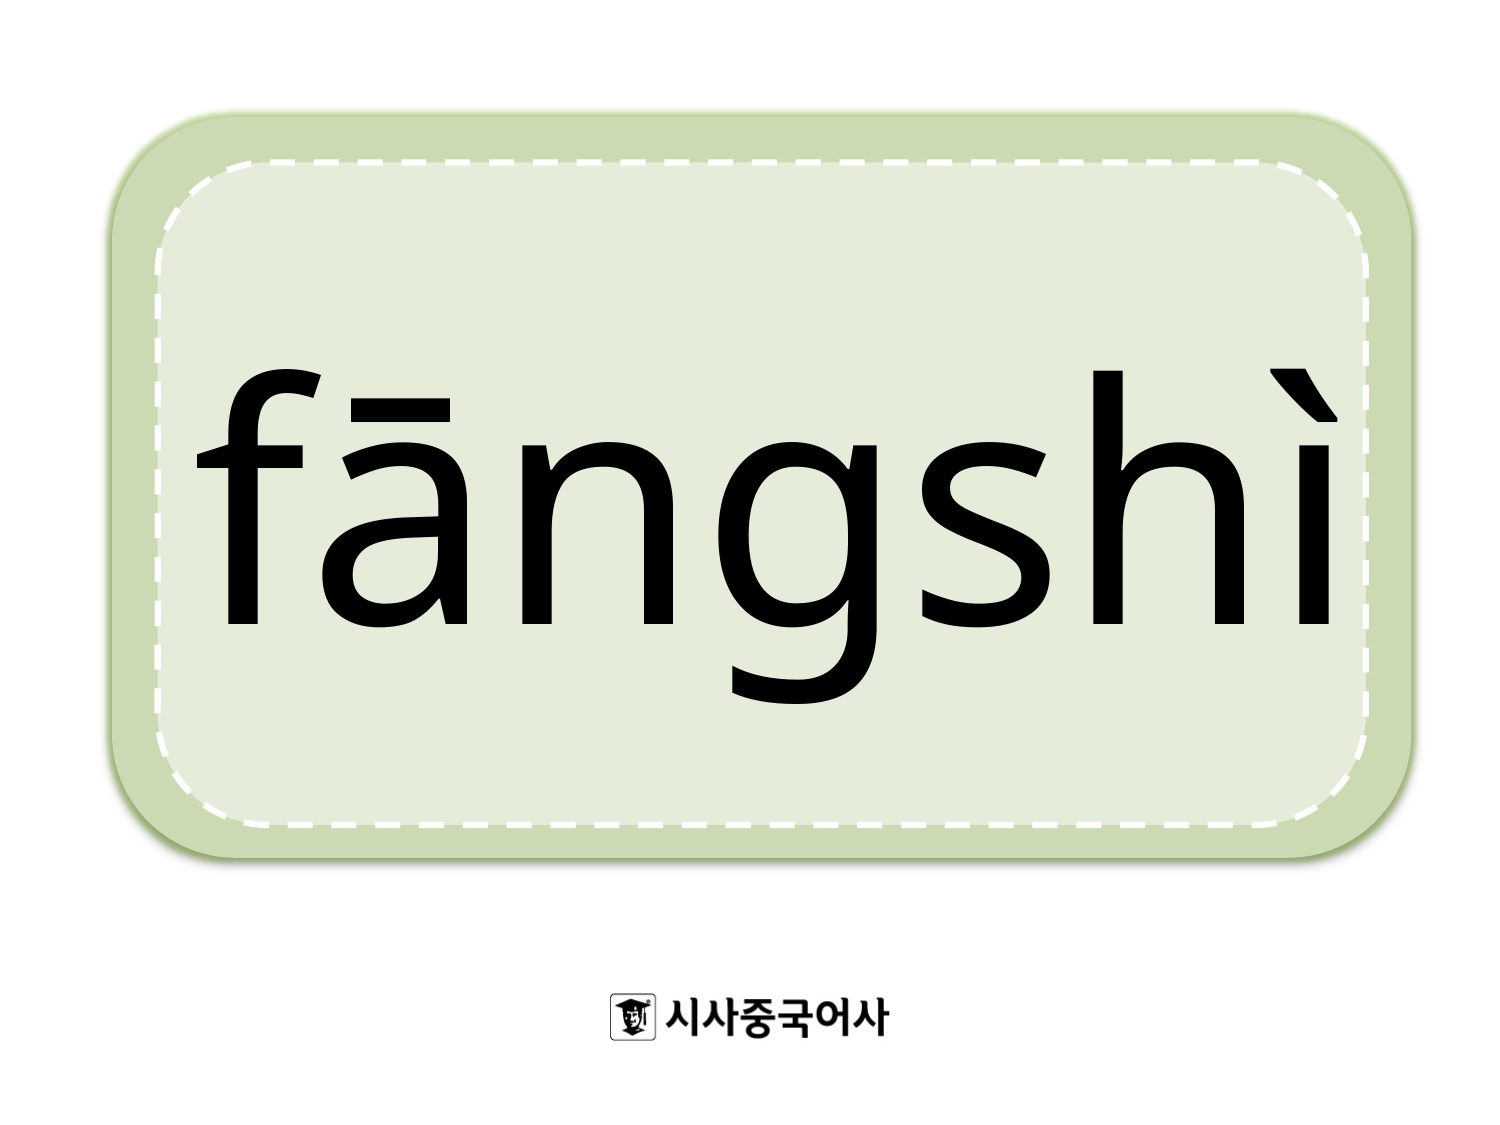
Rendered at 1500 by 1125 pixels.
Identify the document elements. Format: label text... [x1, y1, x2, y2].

text_box fāngshì [171, 159, 1380, 823]
picture [602, 987, 898, 1047]
